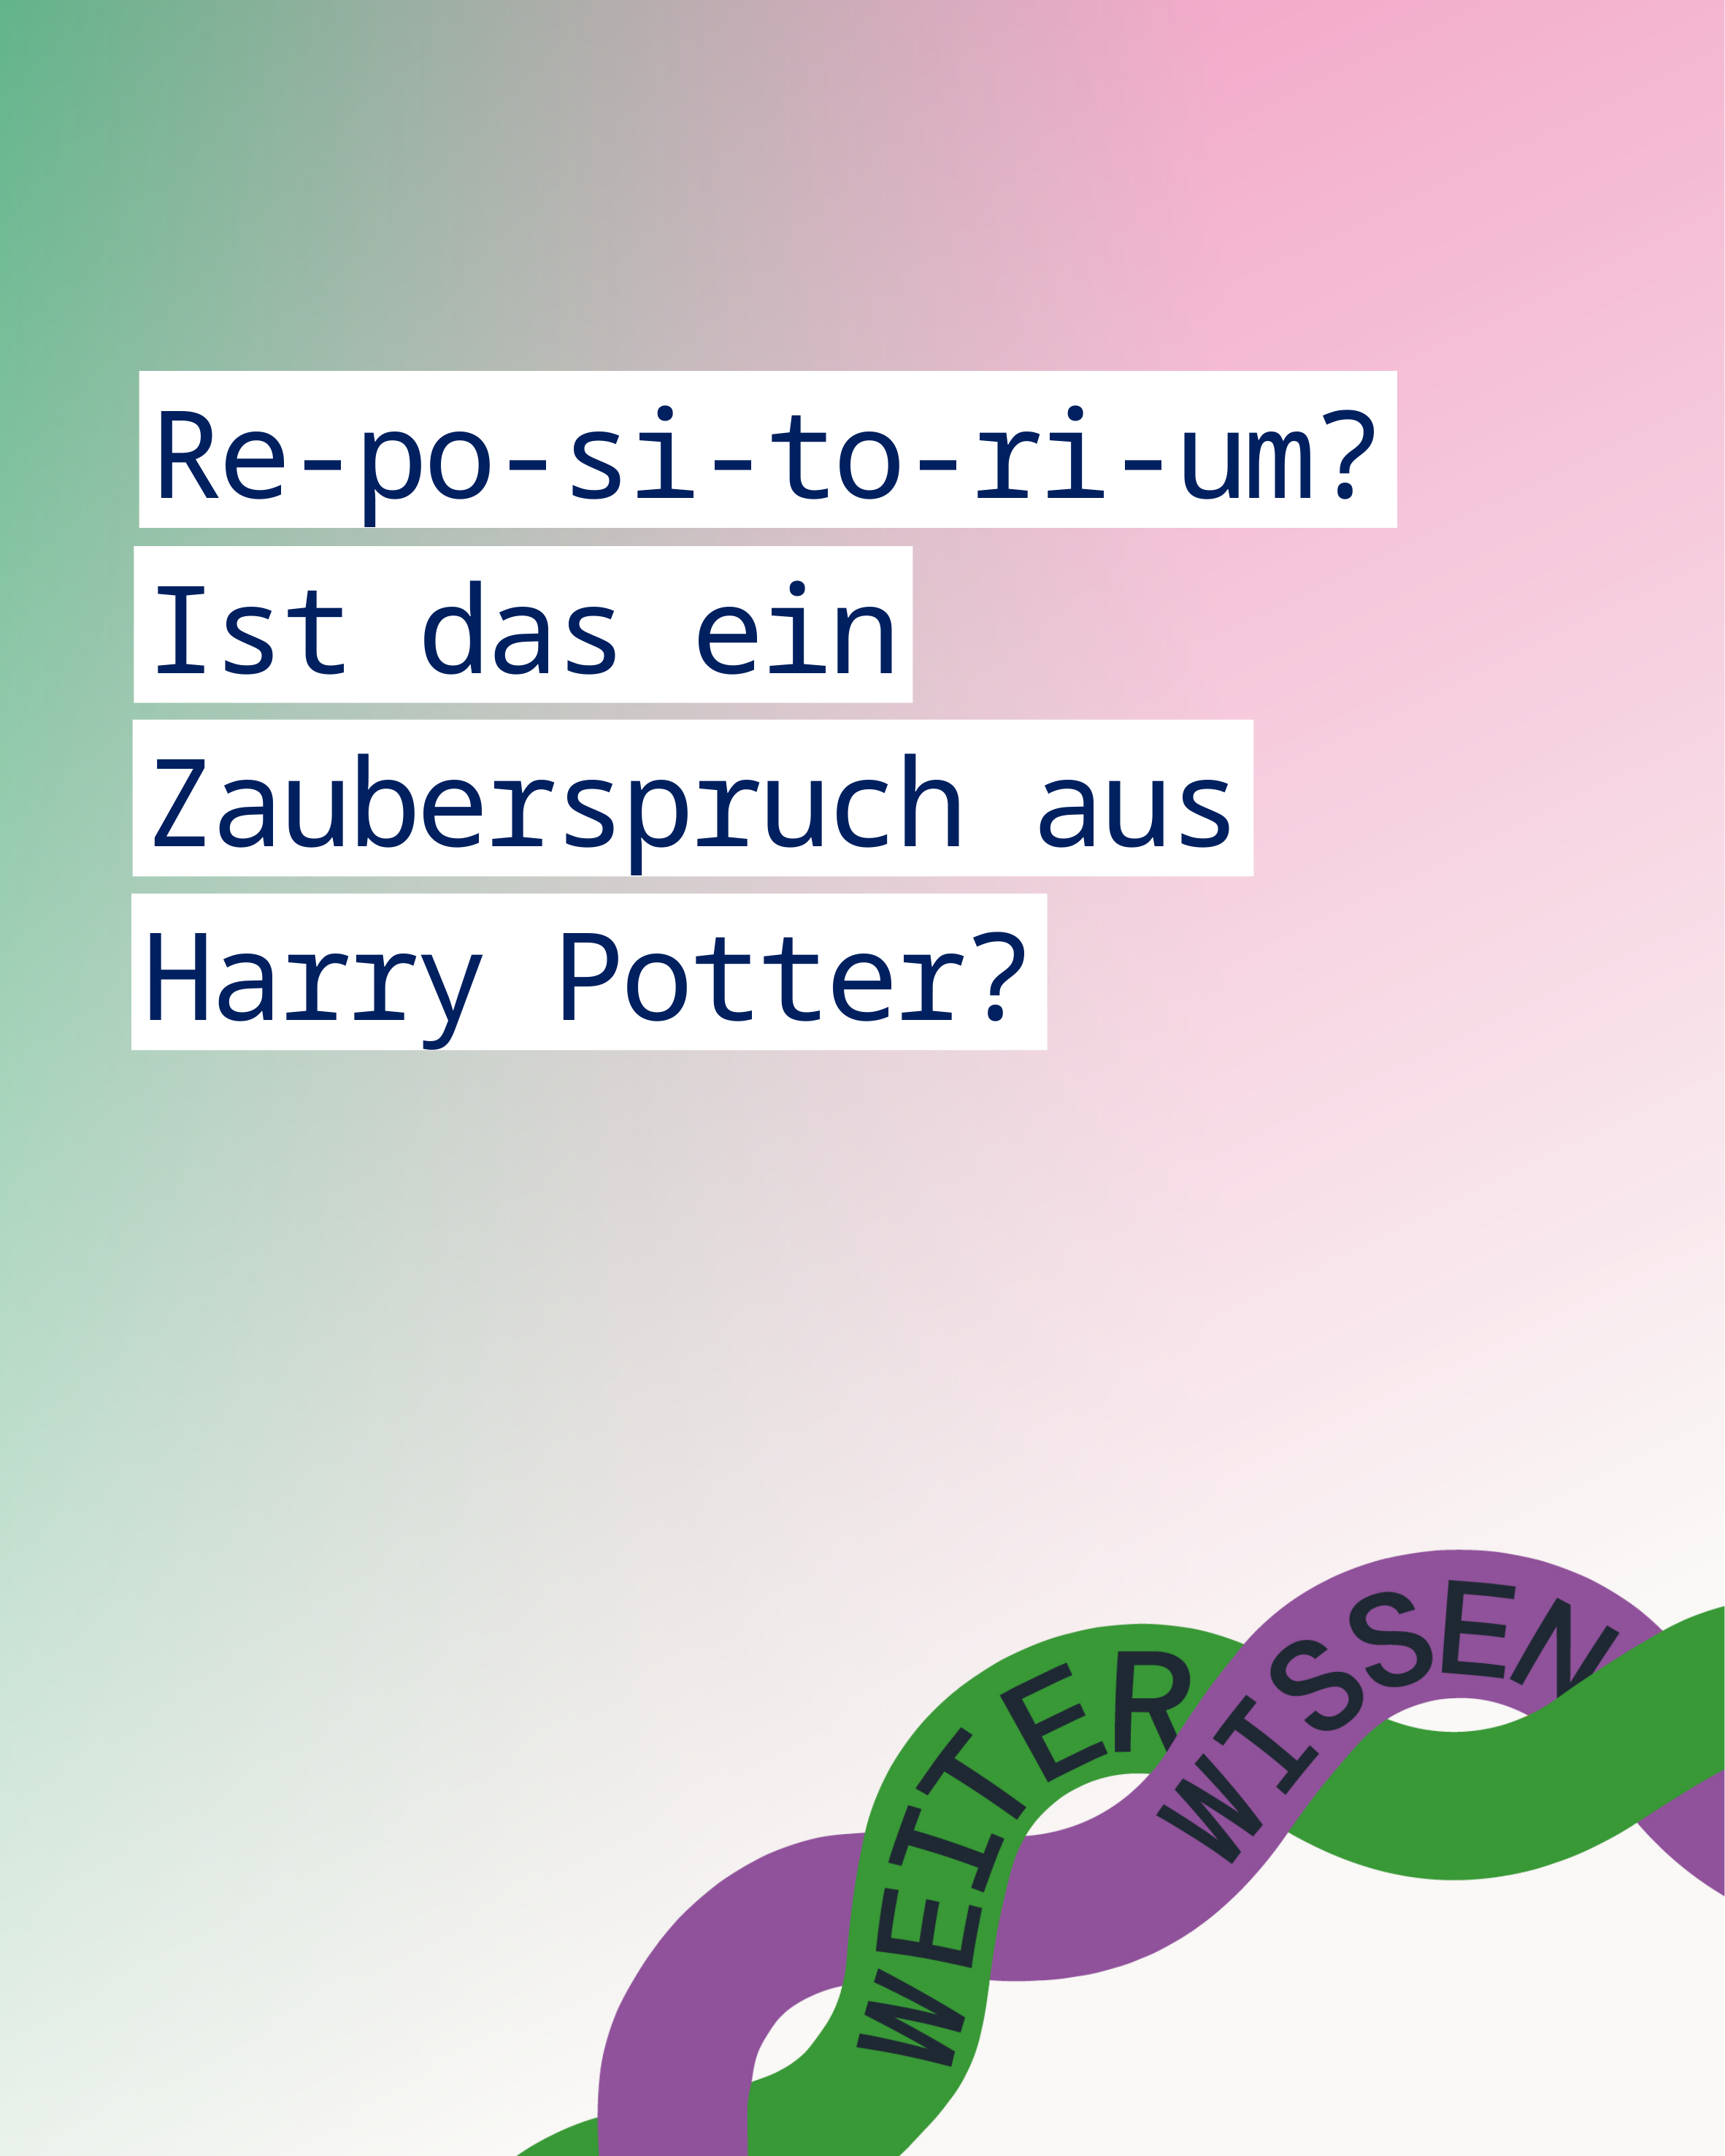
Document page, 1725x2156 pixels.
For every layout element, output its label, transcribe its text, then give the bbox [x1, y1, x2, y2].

text_box Zauberspruch aus [132, 719, 1254, 877]
text_box Harry Potter? [131, 893, 1048, 1051]
text_box Ist das ein [134, 546, 913, 703]
text_box Re-po-si-to-ri-um? [139, 371, 1397, 528]
picture [0, 0, 1725, 2156]
